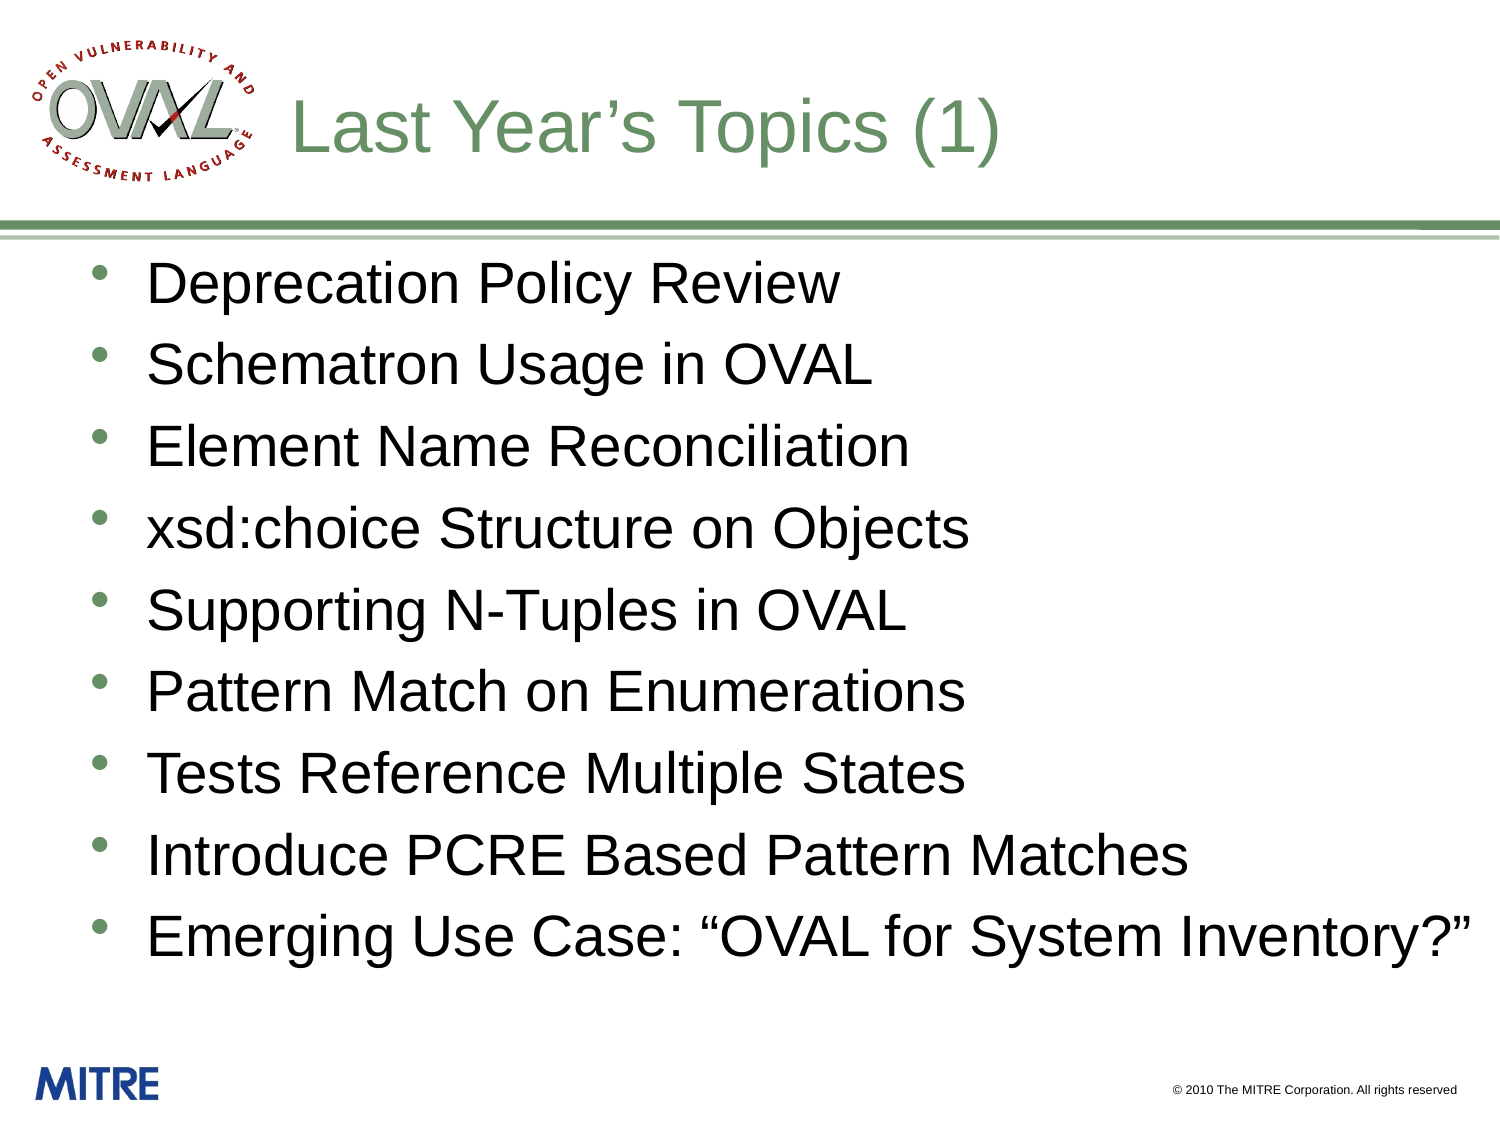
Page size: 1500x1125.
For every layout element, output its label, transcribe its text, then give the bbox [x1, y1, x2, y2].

list Deprecation Policy Review Schematron Usage in OVAL Element Name Reconciliation xsd:choice Structure on Objects Supporting N-Tuples in OVAL Pattern Match on Enumerations Tests Reference Multiple States Introduce PCRE Based Pattern Matches Emerging Use Case: “OVAL for System Inventory?” [74, 237, 1500, 990]
title Last Year’s Topics (1) [274, 44, 1438, 201]
picture [0, 0, 313, 238]
picture [30, 1064, 163, 1106]
